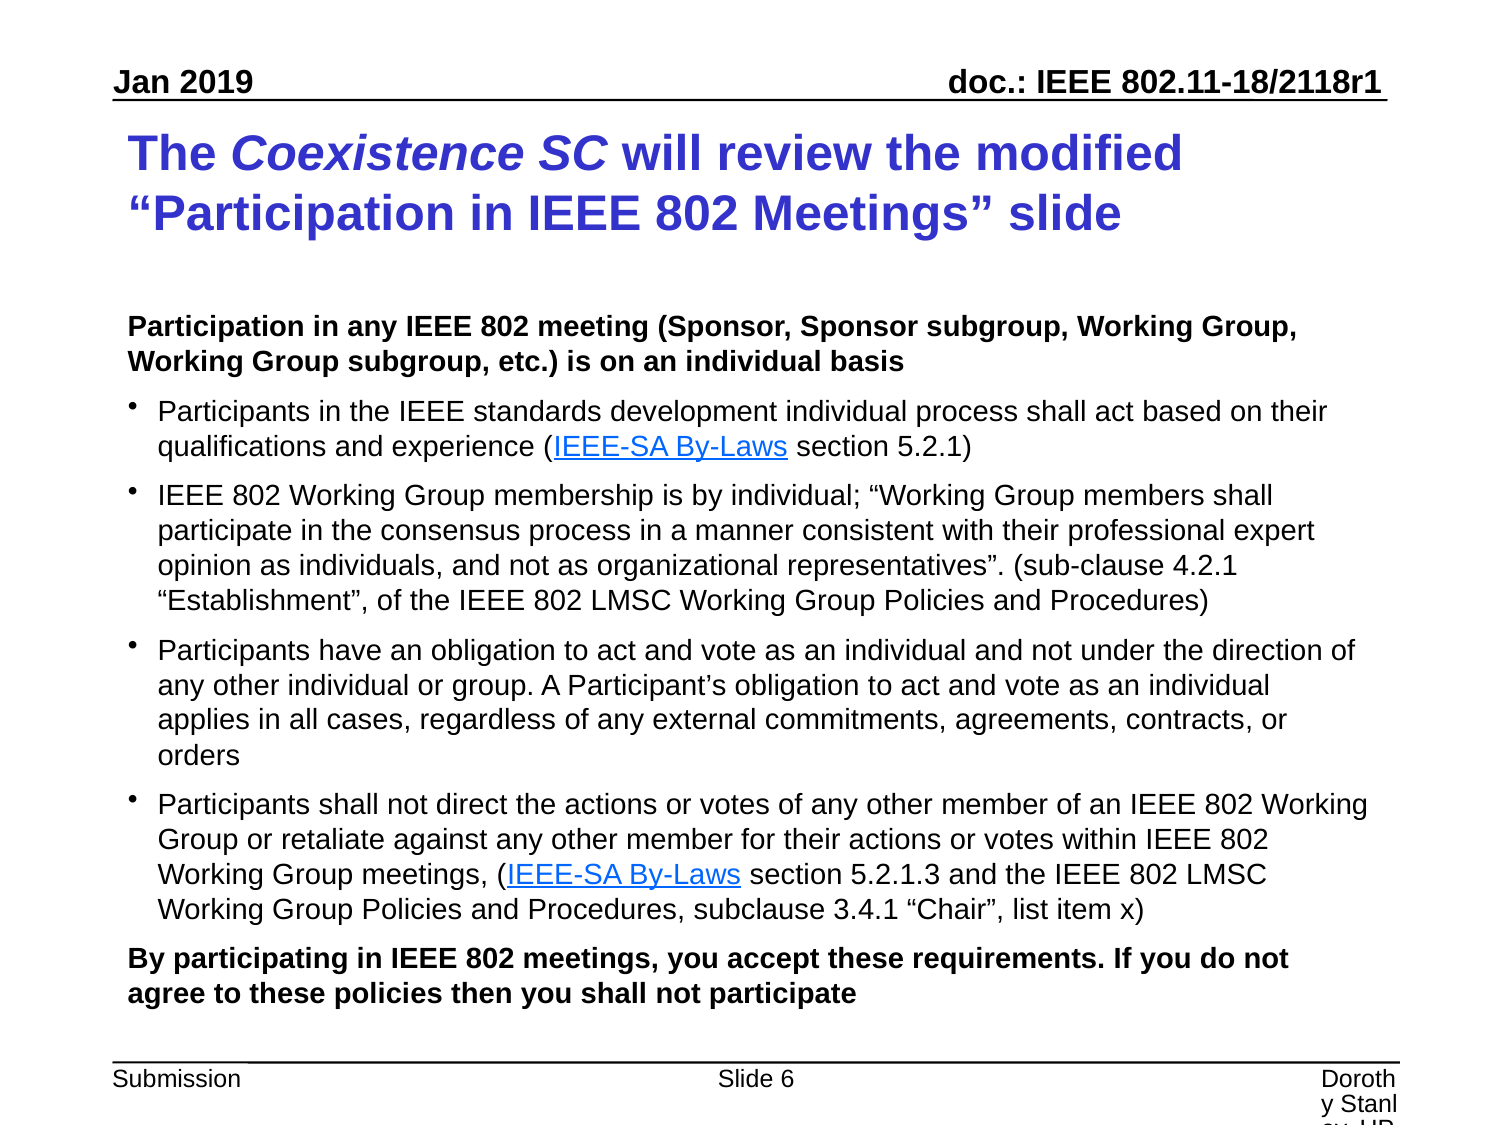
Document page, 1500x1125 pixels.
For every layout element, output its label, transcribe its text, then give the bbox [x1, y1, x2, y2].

footer Dorothy Stanley, HP Enterprise [1320, 1061, 1402, 1093]
slide_number Slide 6 [709, 1061, 803, 1093]
title The Coexistence SC will review the modified “Participation in IEEE 802 Meetings” slide [112, 112, 1388, 288]
list Participation in any IEEE 802 meeting (Sponsor, Sponsor subgroup, Working Group, Working Group subgroup, etc.) is on an individual basis Participants in the IEEE standards development individual process shall act based on their qualifications and experience (IEEE-SA By-Laws section 5.2.1) IEEE 802 Working Group membership is by individual; “Working Group members shall participate in the consensus process in a manner consistent with their professional expert opinion as individuals, and not as organizational representatives”. (sub-clause 4.2.1 “Establishment”, of the IEEE 802 LMSC Working Group Policies and Procedures) Participants have an obligation to act and vote as an individual and not under the direction of any other individual or group. A Participant’s obligation to act and vote as an individual applies in all cases, regardless of any external commitments, agreements, contracts, or orders Participants shall not direct the actions or votes of any other member of an IEEE 802 Working Group or retaliate against any other member for their actions or votes within IEEE 802 Working Group meetings, (IEEE-SA By-Laws section 5.2.1.3 and the IEEE 802 LMSC Working Group Policies and Procedures, subclause 3.4.1 “Chair”, list item x) By participating in IEEE 802 meetings, you accept these requirements. If you do not agree to these policies then you shall not participate [112, 299, 1388, 1038]
